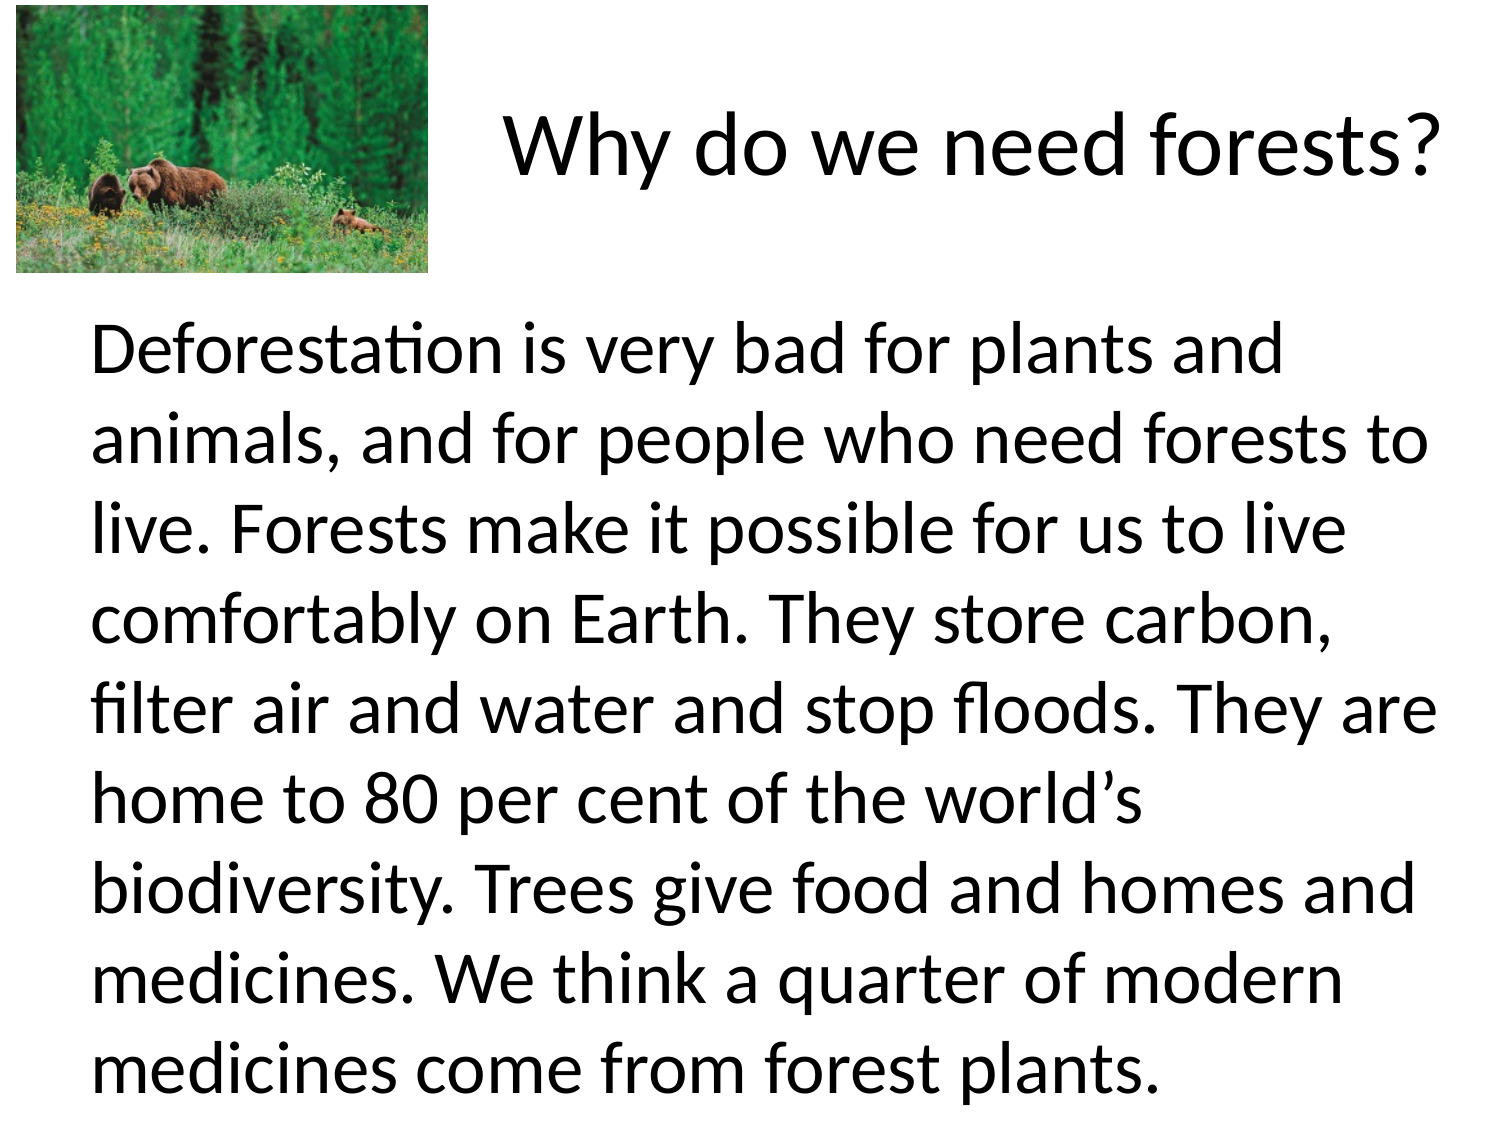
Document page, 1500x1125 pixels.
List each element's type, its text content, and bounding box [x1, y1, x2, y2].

title Why do we need forests? [478, 45, 1471, 233]
picture [16, 5, 428, 273]
list Deforestation is very bad for plants and animals, and for people who need forests to live. Forests make it possible for us to live comfortably on Earth. They store carbon, filter air and water and stop floods. They are home to 80 per cent of the world’s biodiversity. Trees give food and homes and medicines. We think a quarter of modern medicines come from forest plants. [75, 290, 1471, 1125]
